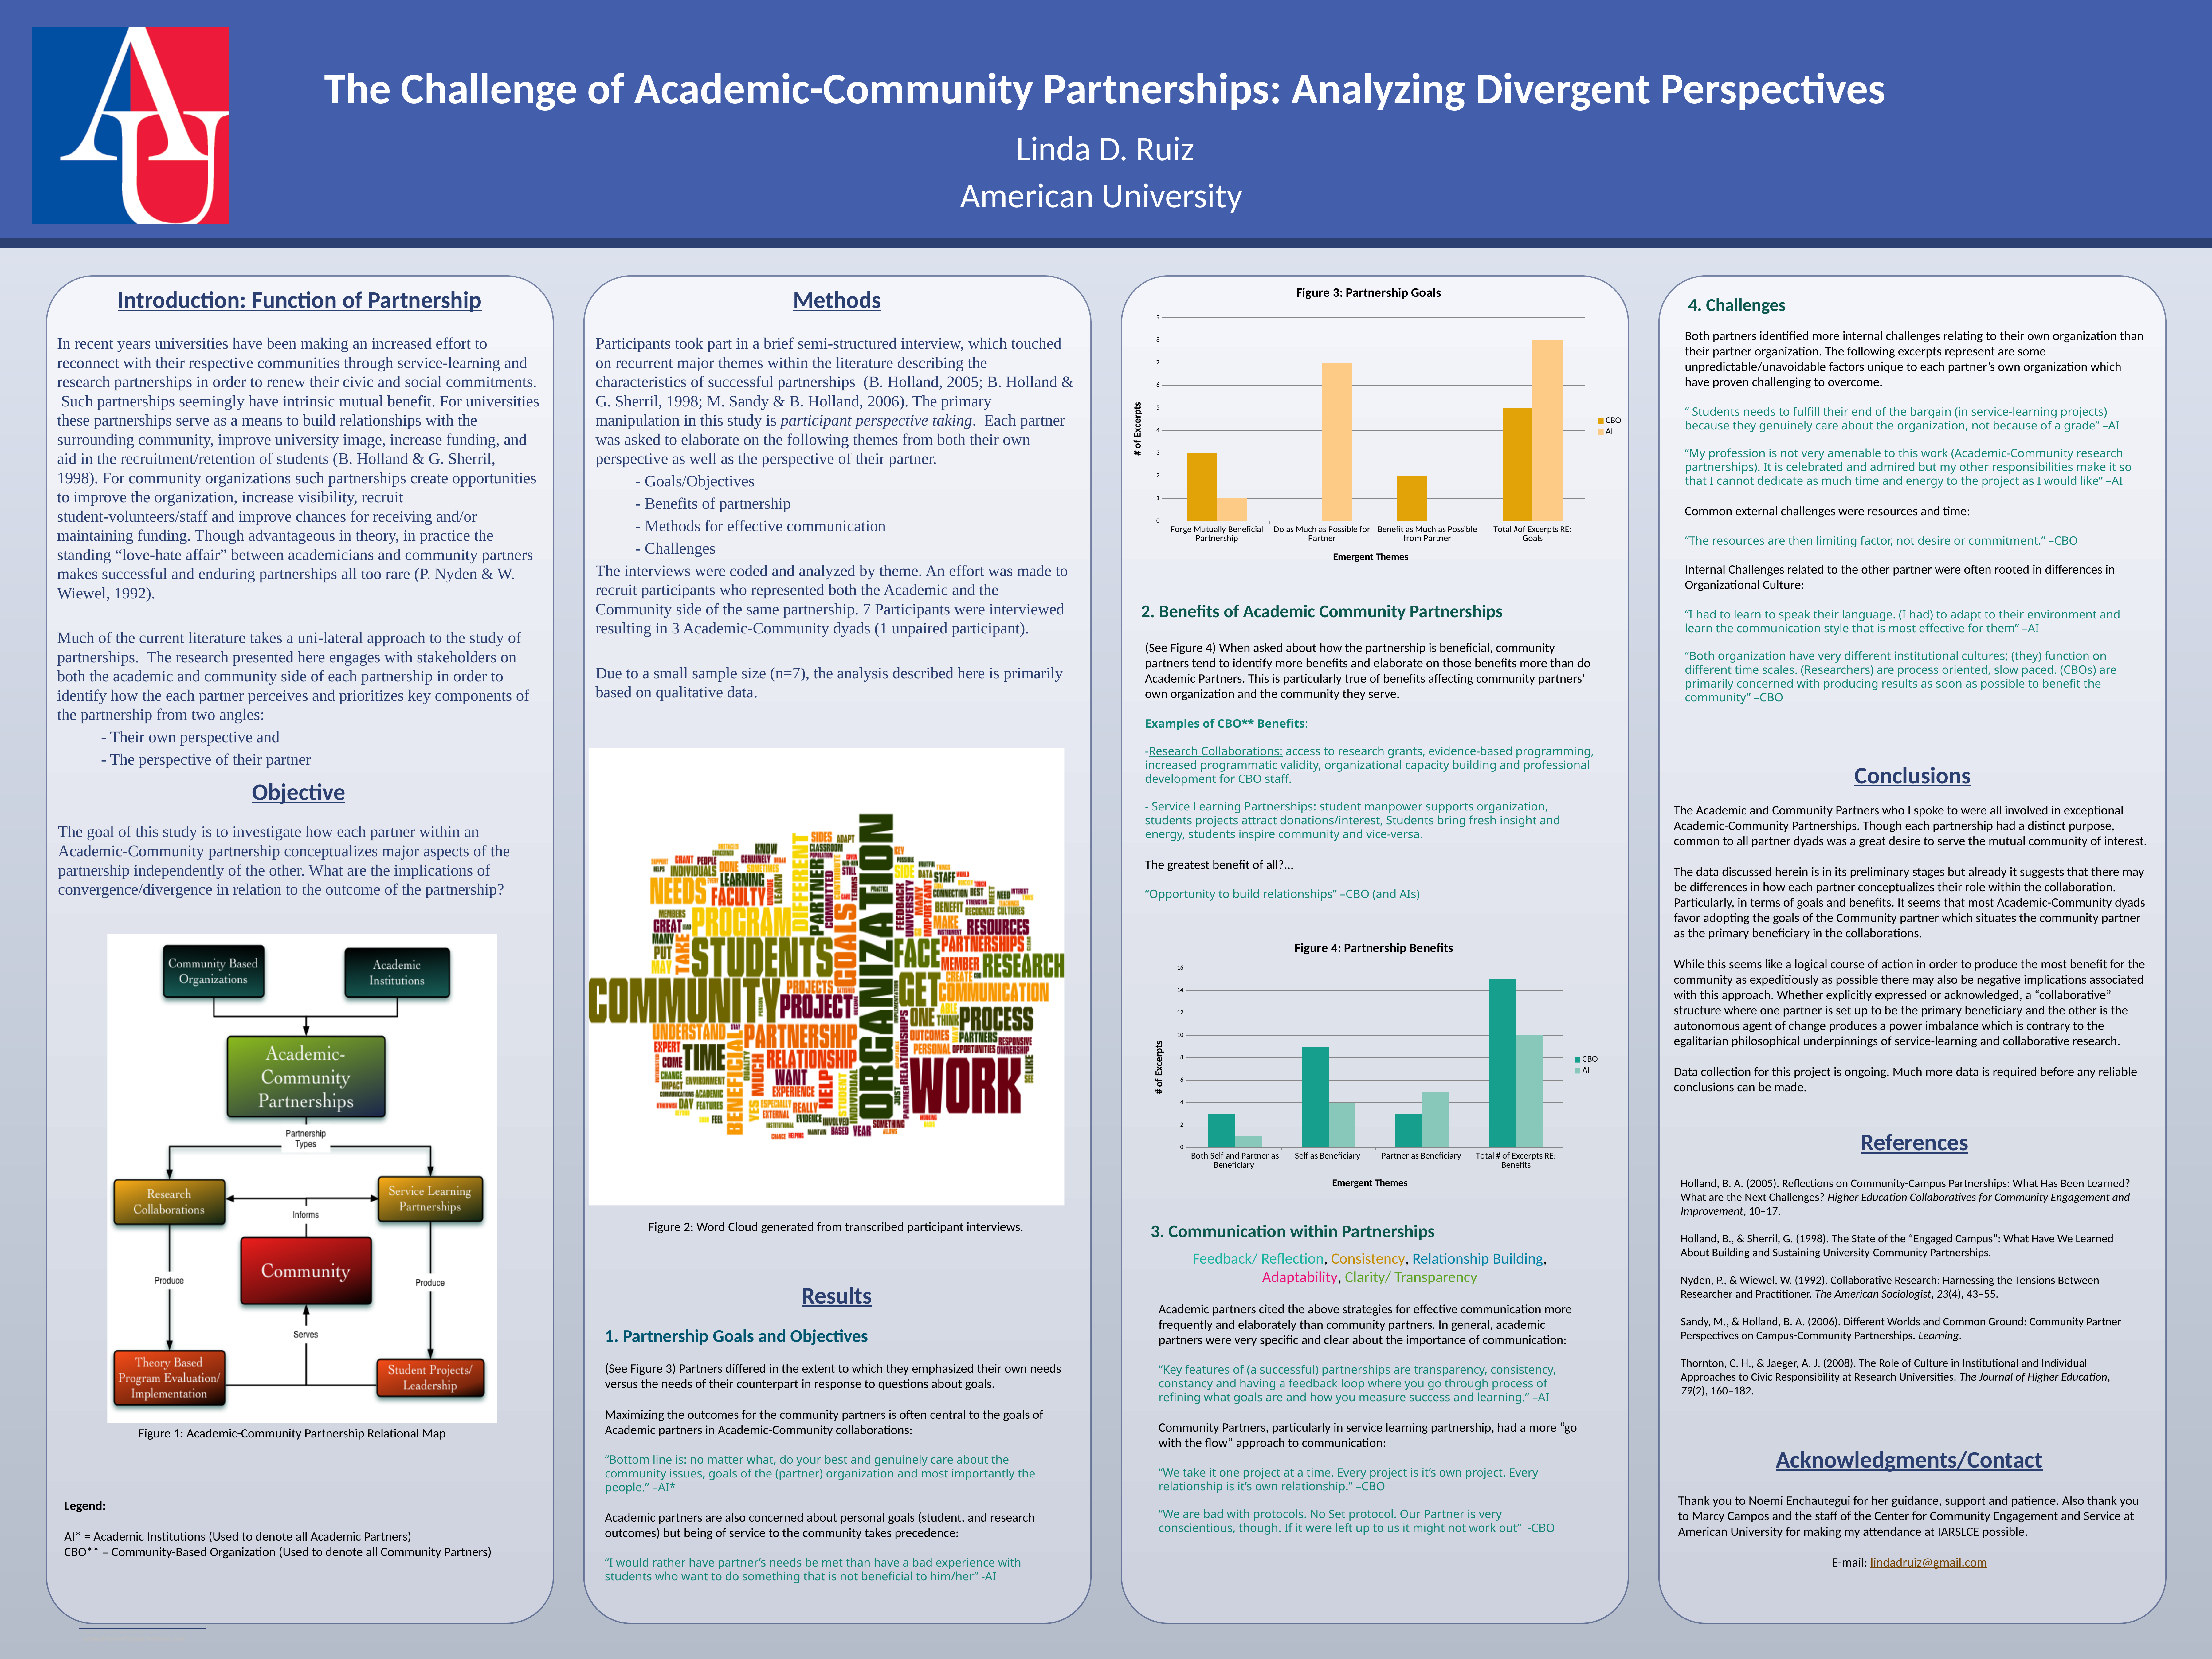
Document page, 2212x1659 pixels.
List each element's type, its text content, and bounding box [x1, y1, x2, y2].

list American University [299, 188, 1912, 235]
text_box 4. Challenges [1684, 291, 2135, 317]
list The goal of this study is to investigate how each partner within an Academic-Community partnership conceptualizes major aspects of the partnership independently of the other. What are the implications of convergence/divergence in relation to the outcome of the partnership? [46, 810, 430, 933]
list Methods [584, 280, 1091, 318]
text_box 2. Benefits of Academic Community Partnerships [1136, 597, 1612, 645]
picture [32, 27, 229, 224]
text_box Feedback/ Reflection, Consistency, Relationship Building, Adaptability, Clarity/ Transparency Academic partners cited the above strategies for effective communication more frequently and elaborately than community partners. In general, academic partners were very specific and clear about the importance of communication: “Key features of (a successful) partnerships are transparency, consistency, constancy and having a feedback loop where you go through process of refining what goals are and how you measure success and learning.” –AI Community Partners, particularly in service learning partnership, had a more “go with the flow” approach to communication: “We take it one project at a time. Every project is it’s own project. Every relationship is it’s own relationship.” –CBO “We are bad with protocols. No Set protocol. Our Partner is very conscientious, though. If it were left up to us it might not work out” -CBO [1154, 1246, 1586, 1552]
list Results [679, 1278, 1091, 1313]
text_box Both partners identified more internal challenges relating to their own organization than their partner organization. The following excerpts represent are some unpredictable/unavoidable factors unique to each partner’s own organization which have proven challenging to overcome. “ Students needs to fulfill their end of the bargain (in service-learning projects) because they genuinely care about the organization, not because of a grade” –AI “My profession is not very amenable to this work (Academic-Community research partnerships). It is celebrated and admired but my other responsibilities make it so that I cannot dedicate as much time and energy to the project as I would like” –AI Common external challenges were resources and time: “The resources are then limiting factor, not desire or commitment.” –CBO Internal Challenges related to the other partner were often rooted in differences in Organizational Culture: “I had to learn to speak their language. (I had) to adapt to their environment and learn the communication style that is most effective for them” –AI “Both organization have very different institutional cultures; (they) function on different time scales. (Researchers) are process oriented, slow paced. (CBOs) are primarily concerned with producing results as soon as possible to benefit the community” –CBO [1680, 325, 2149, 722]
chart [1121, 279, 1628, 574]
text_box (See Figure 3) Partners differed in the extent to which they emphasized their own needs versus the needs of their counterpart in response to questions about goals. Maximizing the outcomes for the community partners is often central to the goals of Academic partners in Academic-Community collaborations: “Bottom line is: no matter what, do your best and genuinely care about the community issues, goals of the (partner) organization and most importantly the people.” –AI* Academic partners are also concerned about personal goals (student, and research outcomes) but being of service to the community takes precedence: “I would rather have partner’s needs be met than have a bad experience with students who want to do something that is not beneficial to him/her” -AI [600, 1358, 1073, 1601]
list Linda D. Ruiz [299, 140, 1912, 188]
list In recent years universities have been making an increased effort to reconnect with their respective communities through service-learning and research partnerships in order to renew their civic and social commitments. Such partnerships seemingly have intrinsic mutual benefit. For universities these partnerships serve as a means to build relationships with the surrounding community, improve university image, increase funding, and aid in the recruitment/retention of students (B. Holland & G. Sherril, 1998). For community organizations such partnerships create opportunities to improve the organization, increase visibility, recruit student-volunteers/staff and improve chances for receiving and/or maintaining funding. Though advantageous in theory, in practice the standing “love-hate affair” between academicians and community partners makes successful and enduring partnerships all too rare (P. Nyden & W. Wiewel, 1992). Much of the current literature takes a uni-lateral approach to the study of partnerships. The research presented here engages with stakeholders on both the academic and community side of each partnership in order to identify how the each partner perceives and prioritizes key components of the partnership from two angles: - Their own perspective and - The perspective of their partner [45, 321, 553, 771]
text_box The Academic and Community Partners who I spoke to were all involved in exceptional Academic-Community Partnerships. Though each partnership had a distinct purpose, common to all partner dyads was a great desire to serve the mutual community of interest. The data discussed herein is in its preliminary stages but already it suggests that there may be differences in how each partner conceptualizes their role within the collaboration. Particularly, in terms of goals and benefits. It seems that most Academic-Community dyads favor adopting the goals of the Community partner which situates the community partner as the primary beneficiary in the collaborations. While this seems like a logical course of action in order to produce the most benefit for the community as expeditiously as possible there may also be negative implications associated with this approach. Whether explicitly expressed or acknowledged, a “collaborative” structure where one partner is set up to be the primary beneficiary and the other is the autonomous agent of change produces a power imbalance which is contrary to the egalitarian philosophical underpinnings of service-learning and collaborative research. Data collection for this project is ongoing. Much more data is required before any reliable conclusions can be made. [1669, 799, 2154, 1112]
text_box 1. Partnership Goals and Objectives [679, 1322, 1073, 1348]
list Acknowledgments/Contact [1656, 1439, 2163, 1477]
list The Challenge of Academic-Community Partnerships: Analyzing Divergent Perspectives [299, 57, 1912, 140]
list Conclusions [1660, 755, 2166, 793]
text_box Holland, B. A. (2005). Reflections on Community-Campus Partnerships: What Has Been Learned? What are the Next Challenges? Higher Education Collaboratives for Community Engagement and Improvement, 10–17. Holland, B., & Sherril, G. (1998). The State of the “Engaged Campus”: What Have We Learned About Building and Sustaining University-Community Partnerships. Nyden, P., & Wiewel, W. (1992). Collaborative Research: Harnessing the Tensions Between Researcher and Practitioner. The American Sociologist, 23(4), 43–55. Sandy, M., & Holland, B. A. (2006). Different Worlds and Common Ground: Community Partner Perspectives on Campus-Community Partnerships. Learning. Thornton, C. H., & Jaeger, A. J. (2008). The Role of Culture in Institutional and Individual Approaches to Civic Responsibility at Research Universities. The Journal of Higher Education, 79(2), 160–182. [1676, 1173, 2143, 1413]
text_box (See Figure 4) When asked about how the partnership is beneficial, community partners tend to identify more benefits and elaborate on those benefits more than do Academic Partners. This is particularly true of benefits affecting community partners’ own organization and the community they serve. Examples of CBO** Benefits: -Research Collaborations: access to research grants, evidence-based programming, increased programmatic validity, organizational capacity building and professional development for CBO staff. - Service Learning Partnerships: student manpower supports organization, students projects attract donations/interest, Students bring fresh insight and energy, students inspire community and vice-versa. The greatest benefit of all?... “Opportunity to build relationships” –CBO (and AIs) [1140, 637, 1600, 918]
chart [1143, 931, 1605, 1200]
list References [1661, 1122, 2168, 1160]
picture [0, 678, 1222, 1423]
text_box Legend: AI* = Academic Institutions (Used to denote all Academic Partners) CBO** = Community-Based Organization (Used to denote all Community Partners) [60, 1495, 533, 1577]
list Participants took part in a brief semi-structured interview, which touched on recurrent major themes within the literature describing the characteristics of successful partnerships (B. Holland, 2005; B. Holland & G. Sherril, 1998; M. Sandy & B. Holland, 2006). The primary manipulation in this study is participant perspective taking. Each partner was asked to elaborate on the following themes from both their own perspective as well as the perspective of their partner. - Goals/Objectives - Benefits of partnership - Methods for effective communication - Challenges The interviews were coded and analyzed by theme. An effort was made to recruit participants who represented both the Academic and the Community side of the same partnership. 7 Participants were interviewed resulting in 3 Academic-Community dyads (1 unpaired participant). Due to a small sample size (n=7), the analysis described here is primarily based on qualitative data. [584, 321, 1091, 677]
text_box 3. Communication within Partnerships [1223, 1217, 1603, 1243]
text_box Figure 1: Academic-Community Partnership Relational Map [134, 1425, 464, 1443]
list Objective [45, 771, 430, 810]
list Introduction: Function of Partnership [46, 280, 553, 318]
text_box Thank you to Noemi Enchautegui for her guidance, support and patience. Also thank you to Marcy Campos and the staff of the Center for Community Engagement and Service at American University for making my attendance at IARSLCE possible. E-mail: lindadruiz@gmail.com [1673, 1490, 2146, 1618]
